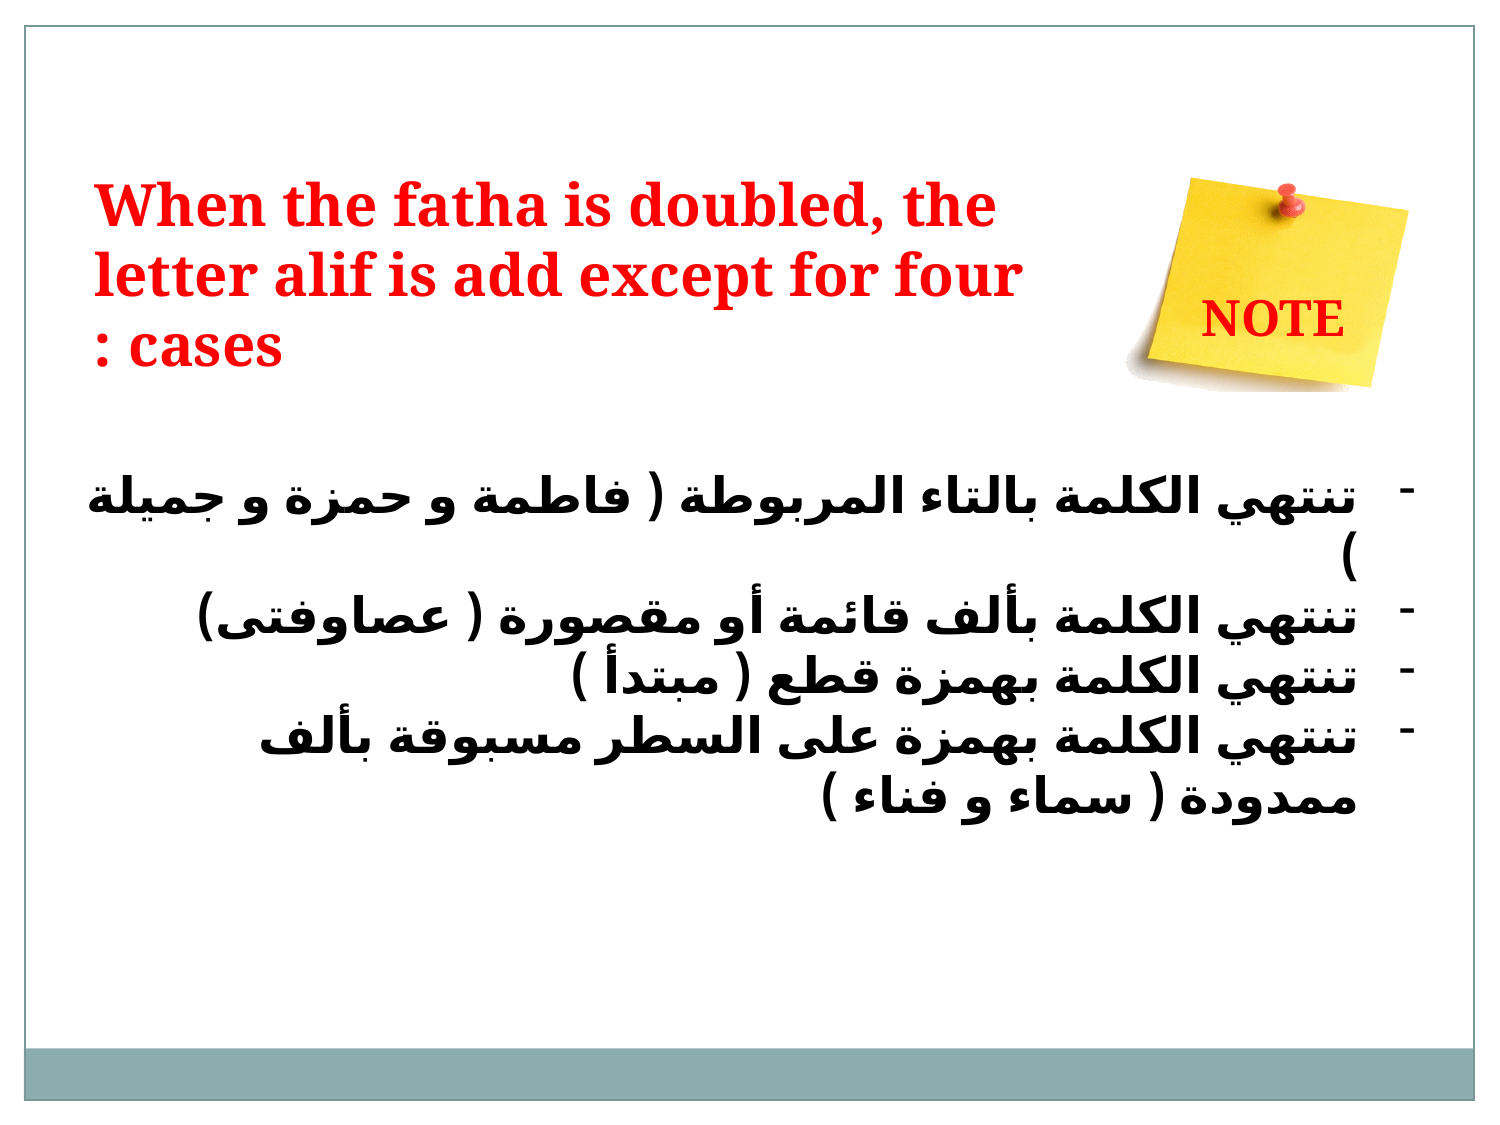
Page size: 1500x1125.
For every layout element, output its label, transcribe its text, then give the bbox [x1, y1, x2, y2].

picture [1115, 166, 1431, 392]
text_box تنتهي الكلمة بالتاء المربوطة ( فاطمة و حمزة و جميلة ) تنتهي الكلمة بألف قائمة أو مقصورة ( عصاوفتى) تنتهي الكلمة بهمزة قطع ( مبتدأ ) تنتهي الكلمة بهمزة على السطر مسبوقة بألف ممدودة ( سماء و فناء ) [64, 456, 1431, 832]
text_box When the fatha is doubled, the letter alif is add except for four cases : [79, 160, 1107, 386]
